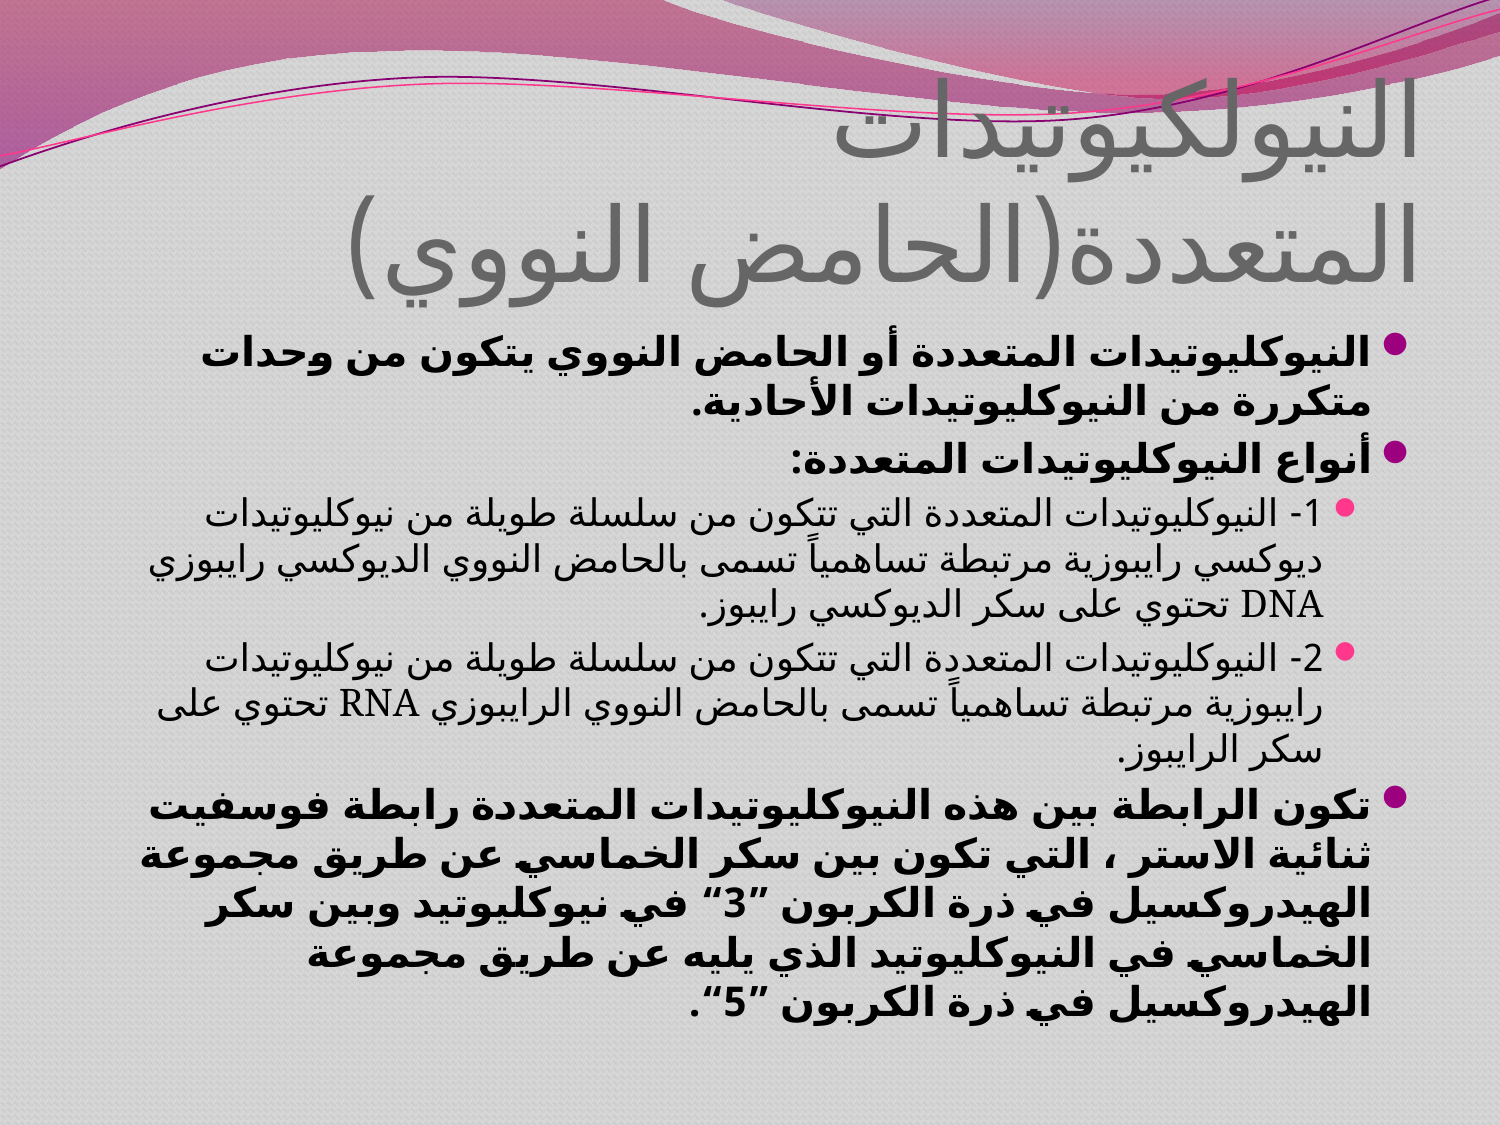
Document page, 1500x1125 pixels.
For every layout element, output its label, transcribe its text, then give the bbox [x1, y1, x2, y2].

title النيولكيوتيدات المتعددة(الحامض النووي) [75, 115, 1425, 303]
list النيوكليوتيدات المتعددة أو الحامض النووي يتكون من وحدات متكررة من النيوكليوتيدات الأحادية. أنواع النيوكليوتيدات المتعددة: 1- النيوكليوتيدات المتعددة التي تتكون من سلسلة طويلة من نيوكليوتيدات ديوكسي رايبوزية مرتبطة تساهمياً تسمى بالحامض النووي الديوكسي رايبوزي DNA تحتوي على سكر الديوكسي رايبوز. 2- النيوكليوتيدات المتعددة التي تتكون من سلسلة طويلة من نيوكليوتيدات رايبوزية مرتبطة تساهمياً تسمى بالحامض النووي الرايبوزي RNA تحتوي على سكر الرايبوز. تكون الرابطة بين هذه النيوكليوتيدات المتعددة رابطة فوسفيت ثنائية الاستر ، التي تكون بين سكر الخماسي عن طريق مجموعة الهيدروكسيل في ذرة الكربون ”3“ في نيوكليوتيد وبين سكر الخماسي في النيوكليوتيد الذي يليه عن طريق مجموعة الهيدروكسيل في ذرة الكربون ”5“. [75, 317, 1425, 1038]
